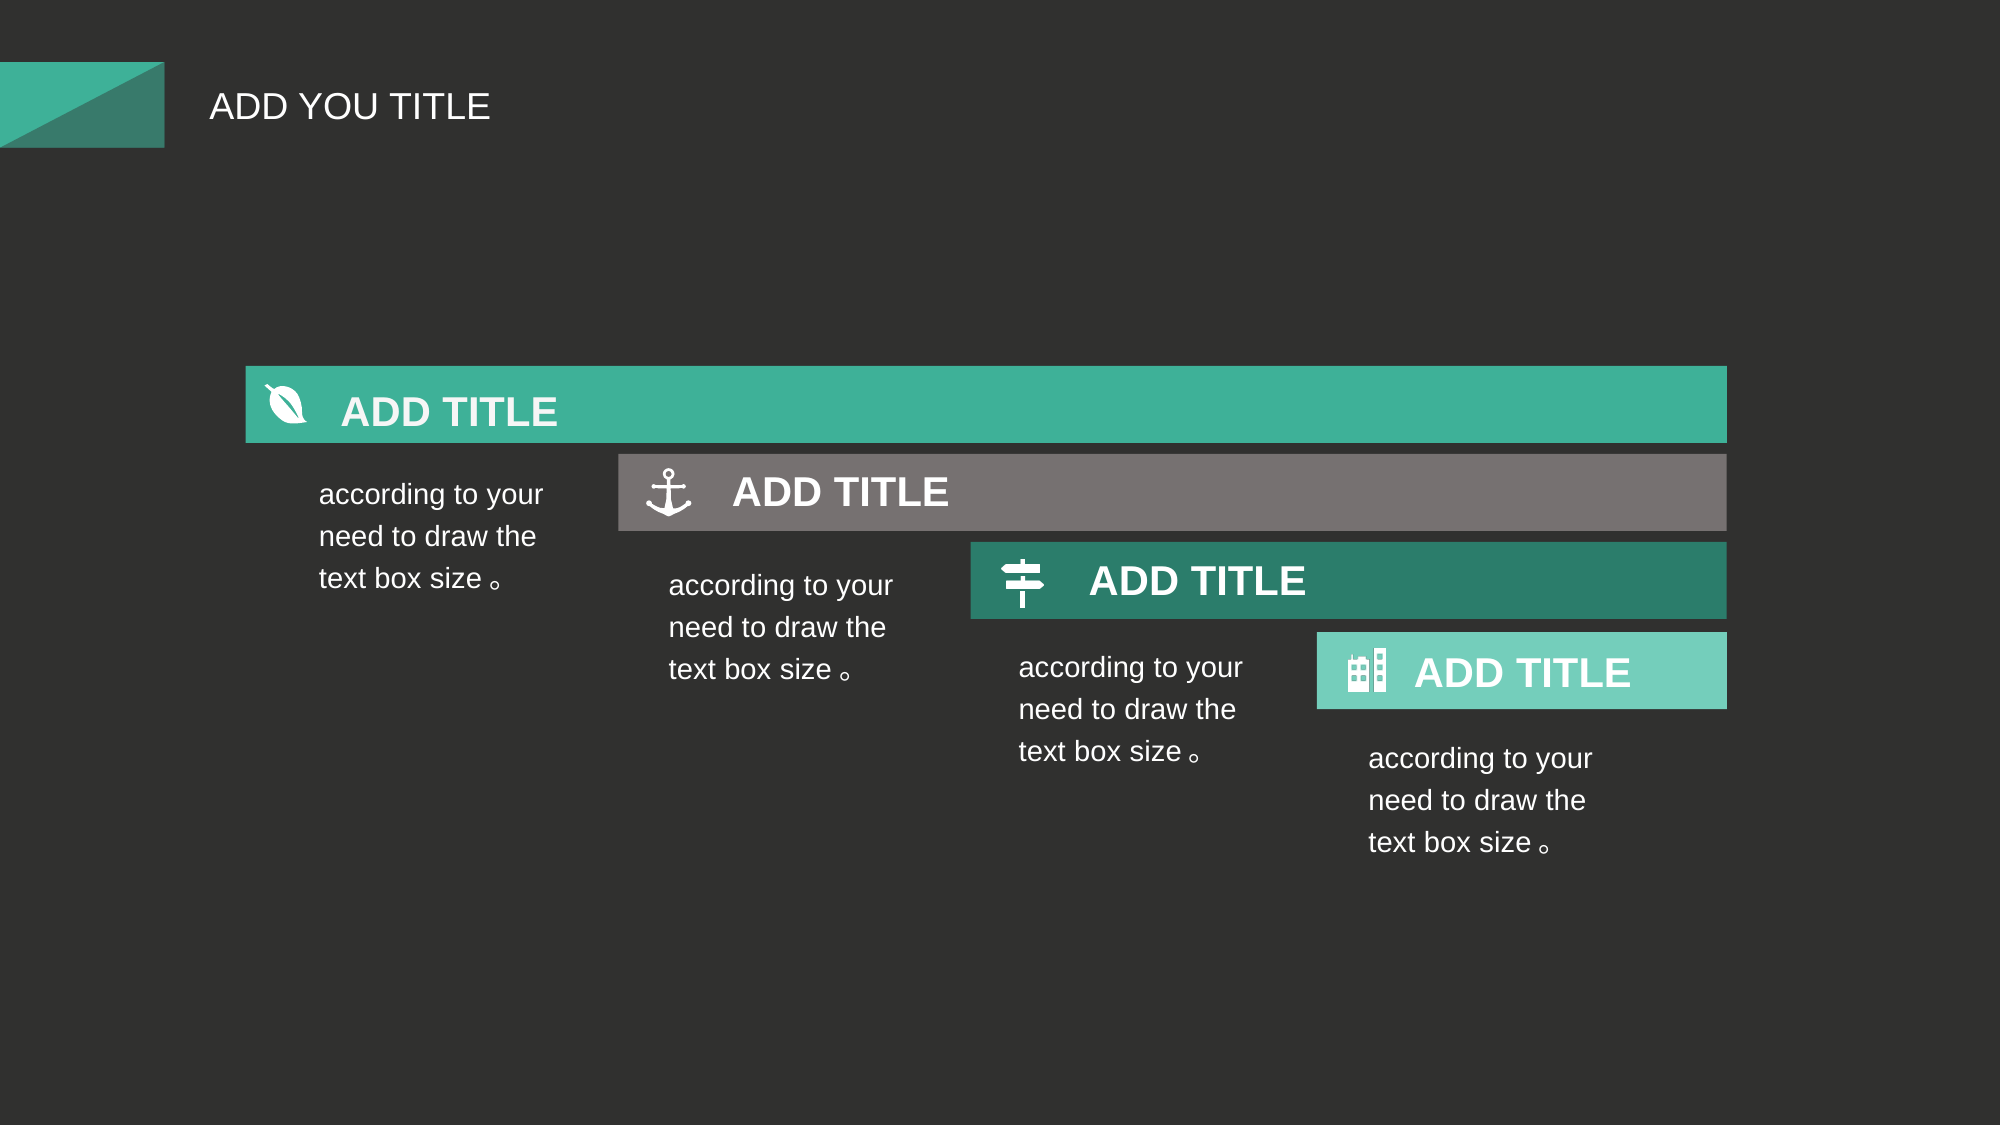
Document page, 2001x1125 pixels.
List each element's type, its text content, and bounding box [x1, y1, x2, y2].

text_box ADD TITLE [1074, 546, 1322, 611]
text_box according to your need to draw the text box size。 [668, 559, 940, 685]
text_box according to your need to draw the text box size。 [1018, 641, 1290, 768]
text_box [646, 468, 692, 517]
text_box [0, 61, 165, 148]
text_box [264, 383, 308, 424]
picture [1348, 648, 1387, 693]
text_box according to your need to draw the text box size。 [319, 468, 591, 595]
text_box ADD TITLE [325, 377, 574, 443]
text_box ADD TITLE [717, 457, 965, 523]
text_box [245, 365, 1727, 443]
text_box [618, 453, 1727, 531]
text_box according to your need to draw the text box size。 [1368, 732, 1640, 859]
text_box ADD YOU TITLE [194, 74, 507, 135]
text_box [1316, 632, 1727, 710]
text_box [970, 541, 1727, 619]
text_box ADD TITLE [1399, 638, 1647, 703]
picture [1000, 558, 1045, 609]
